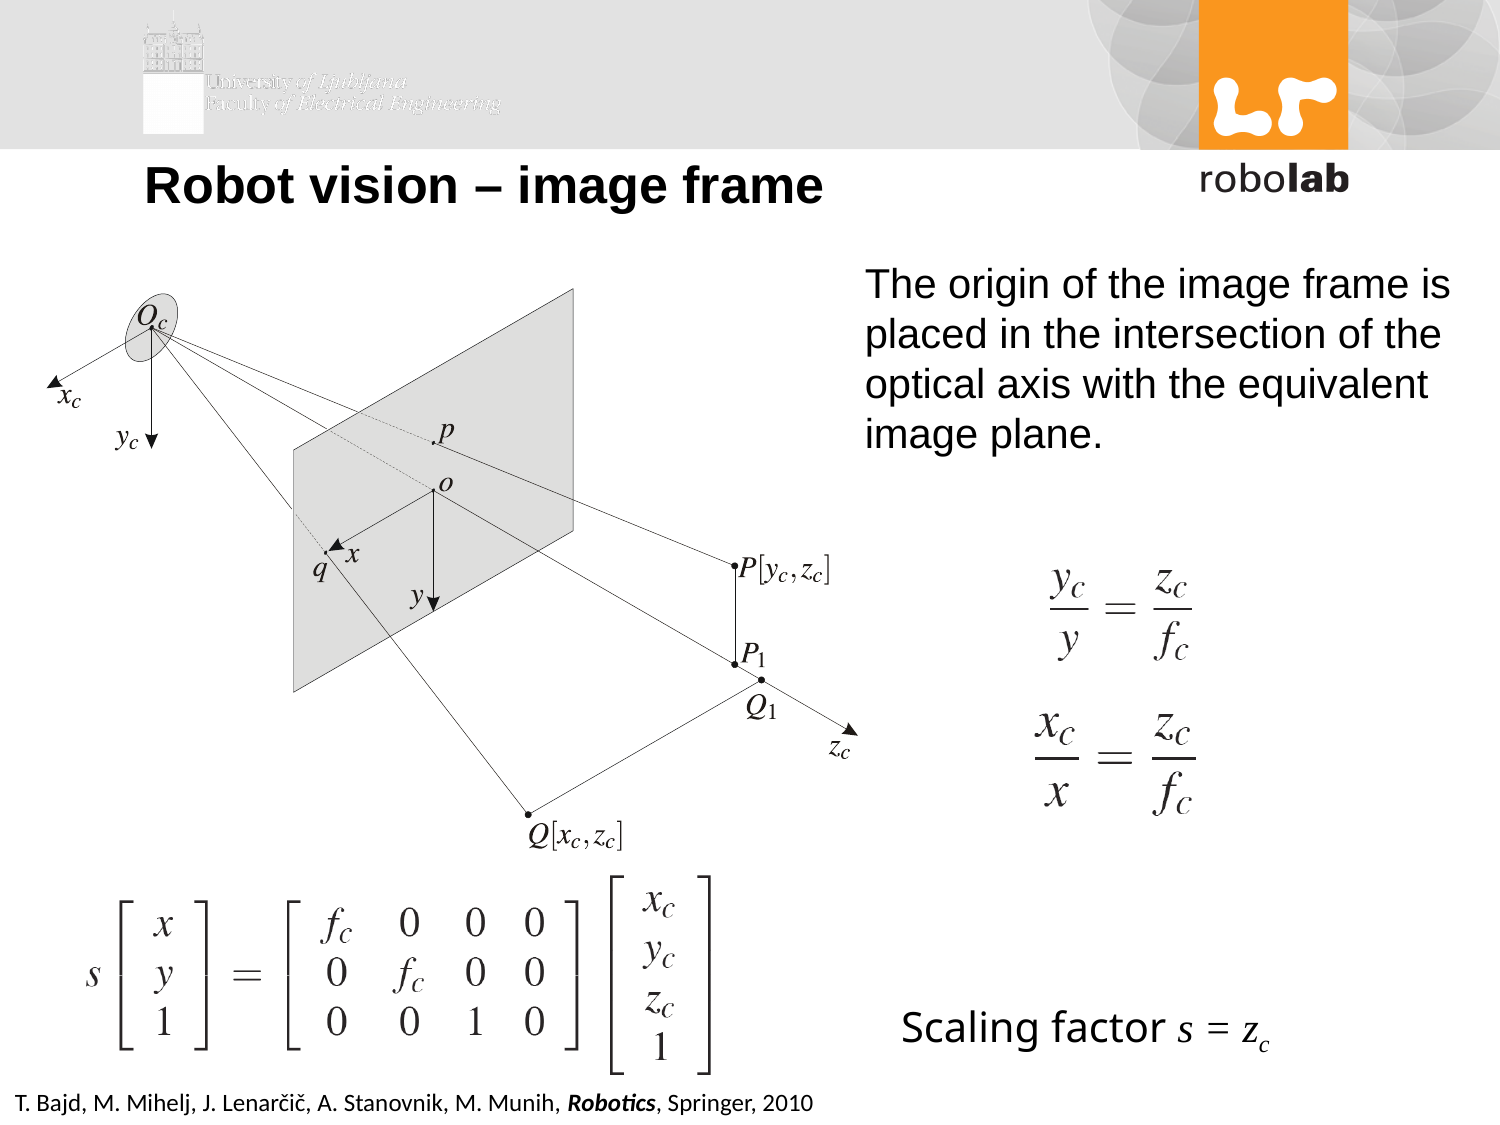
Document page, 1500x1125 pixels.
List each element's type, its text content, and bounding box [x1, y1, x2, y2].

title Robot vision – image frame [129, 94, 1311, 249]
picture [143, 10, 501, 94]
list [1023, 550, 1212, 676]
text_box The origin of the image frame is placed in the intersection of the optical axis with the equivalent image plane. [887, 249, 1475, 465]
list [76, 869, 721, 1081]
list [1021, 703, 1213, 825]
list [35, 249, 887, 886]
text_box Scaling factor s = zc [886, 992, 1387, 1065]
picture [998, 0, 1500, 196]
